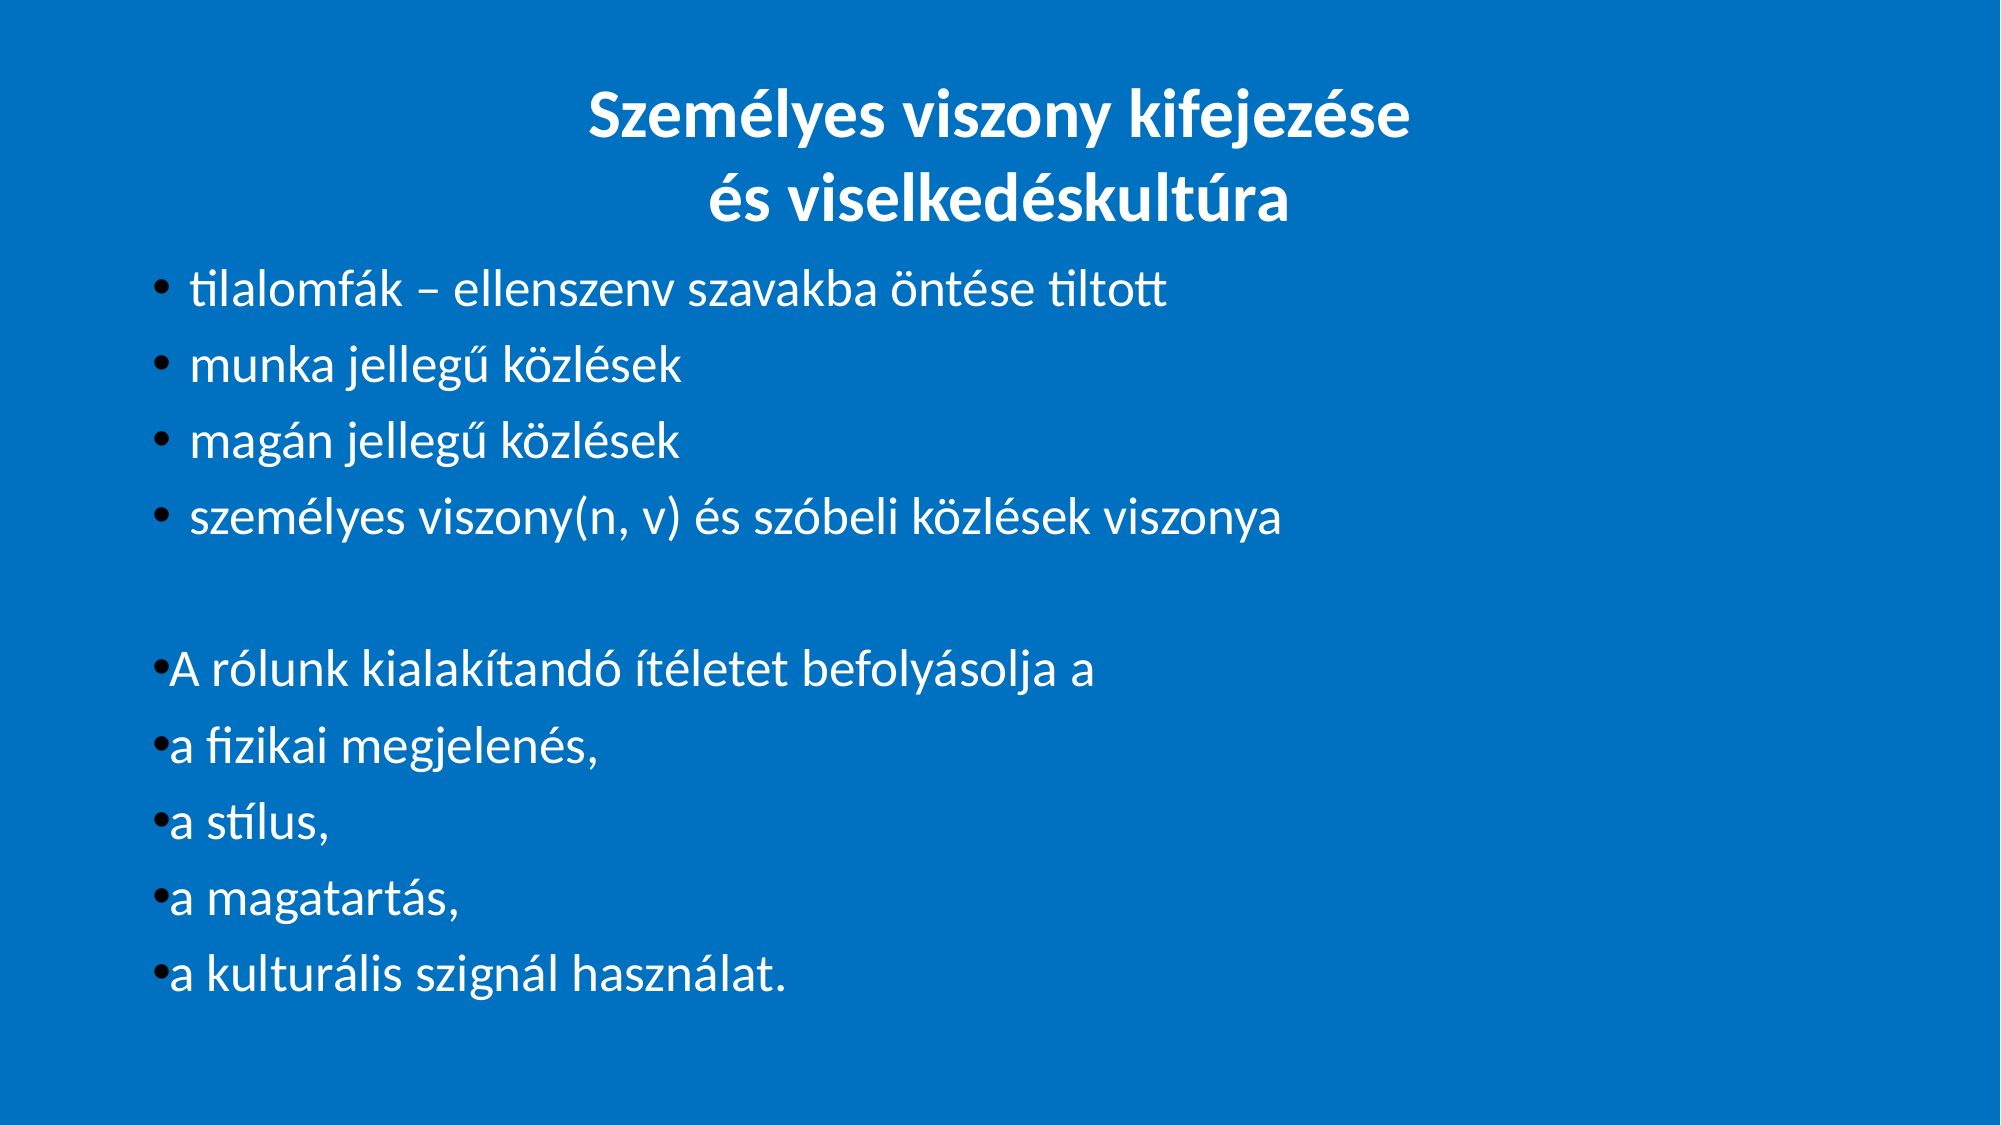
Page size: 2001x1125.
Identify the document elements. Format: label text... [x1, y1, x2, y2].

list tilalomfák – ellenszenv szavakba öntése tiltott munka jellegű közlések magán jellegű közlések személyes viszony(n, v) és szóbeli közlések viszonya A rólunk kialakítandó ítéletet befolyásolja a a fizikai megjelenés, a stílus, a magatartás, a kulturális szignál használat. [137, 253, 1863, 1014]
title Személyes viszony kifejezése és viselkedéskultúra [137, 59, 1863, 253]
